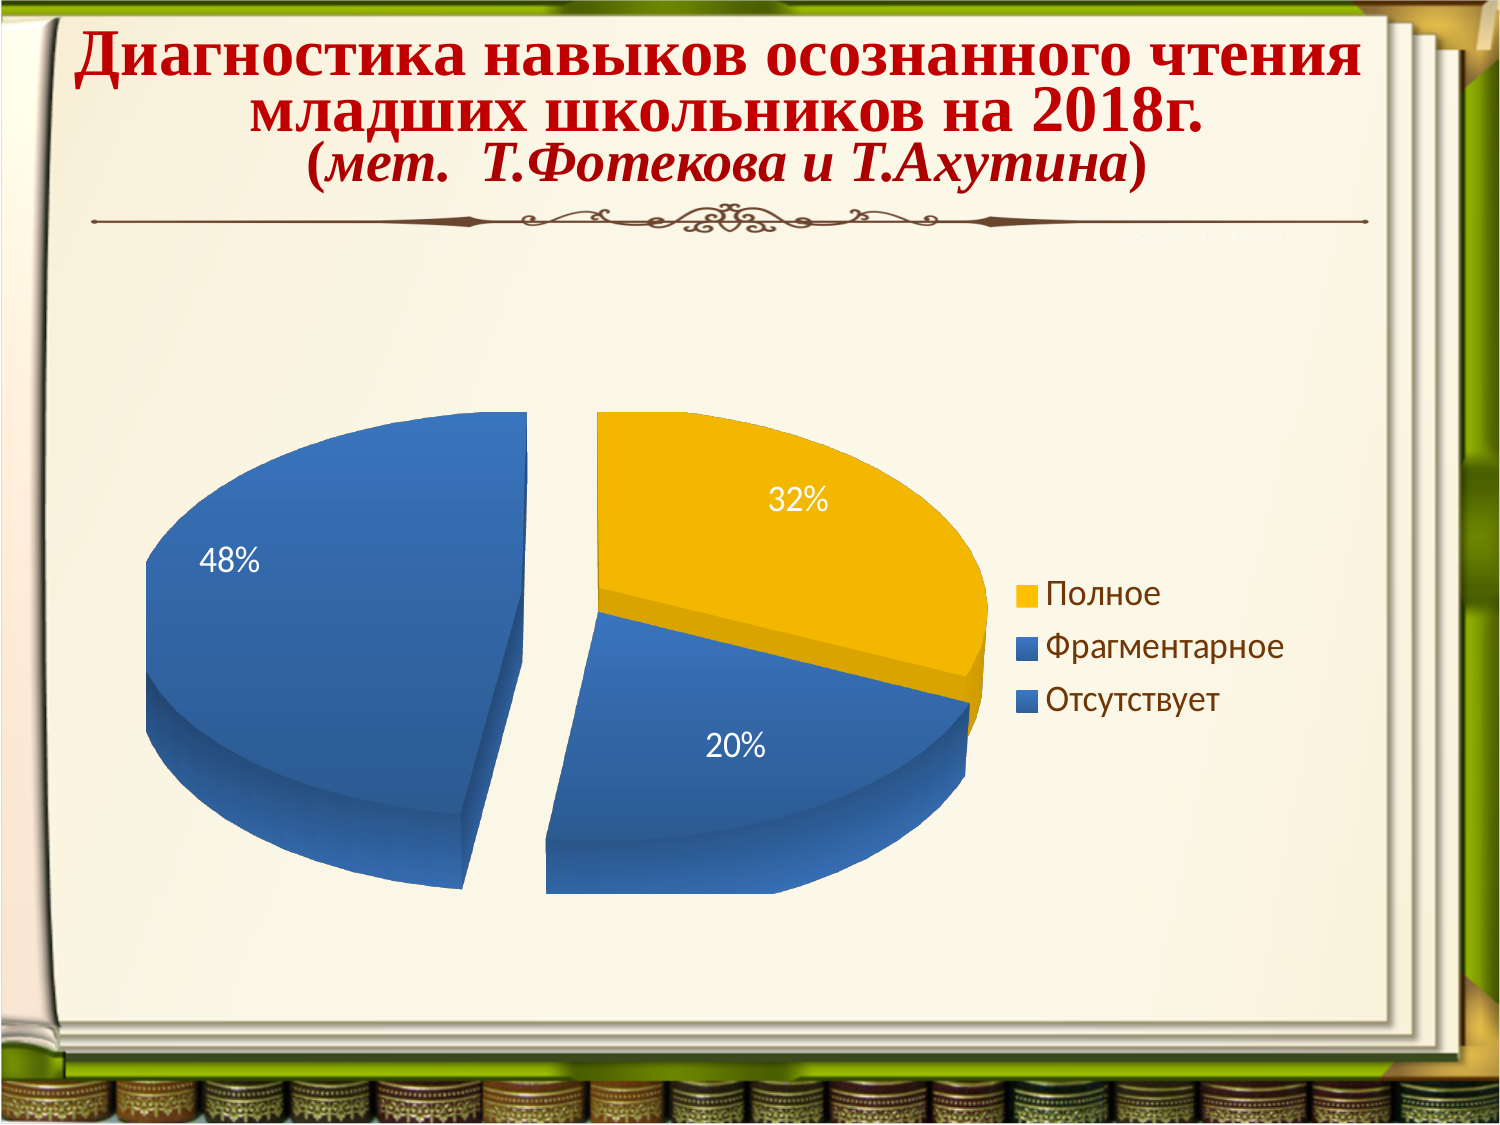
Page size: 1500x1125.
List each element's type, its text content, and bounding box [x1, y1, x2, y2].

text_box Диагностика навыков осознанного чтения младших школьников на 2018г. (мет. Т.Фотекова и Т.Ахутина) [31, 0, 1425, 232]
chart [76, 207, 1394, 1017]
picture [76, 162, 1384, 207]
picture [0, 0, 1500, 1125]
